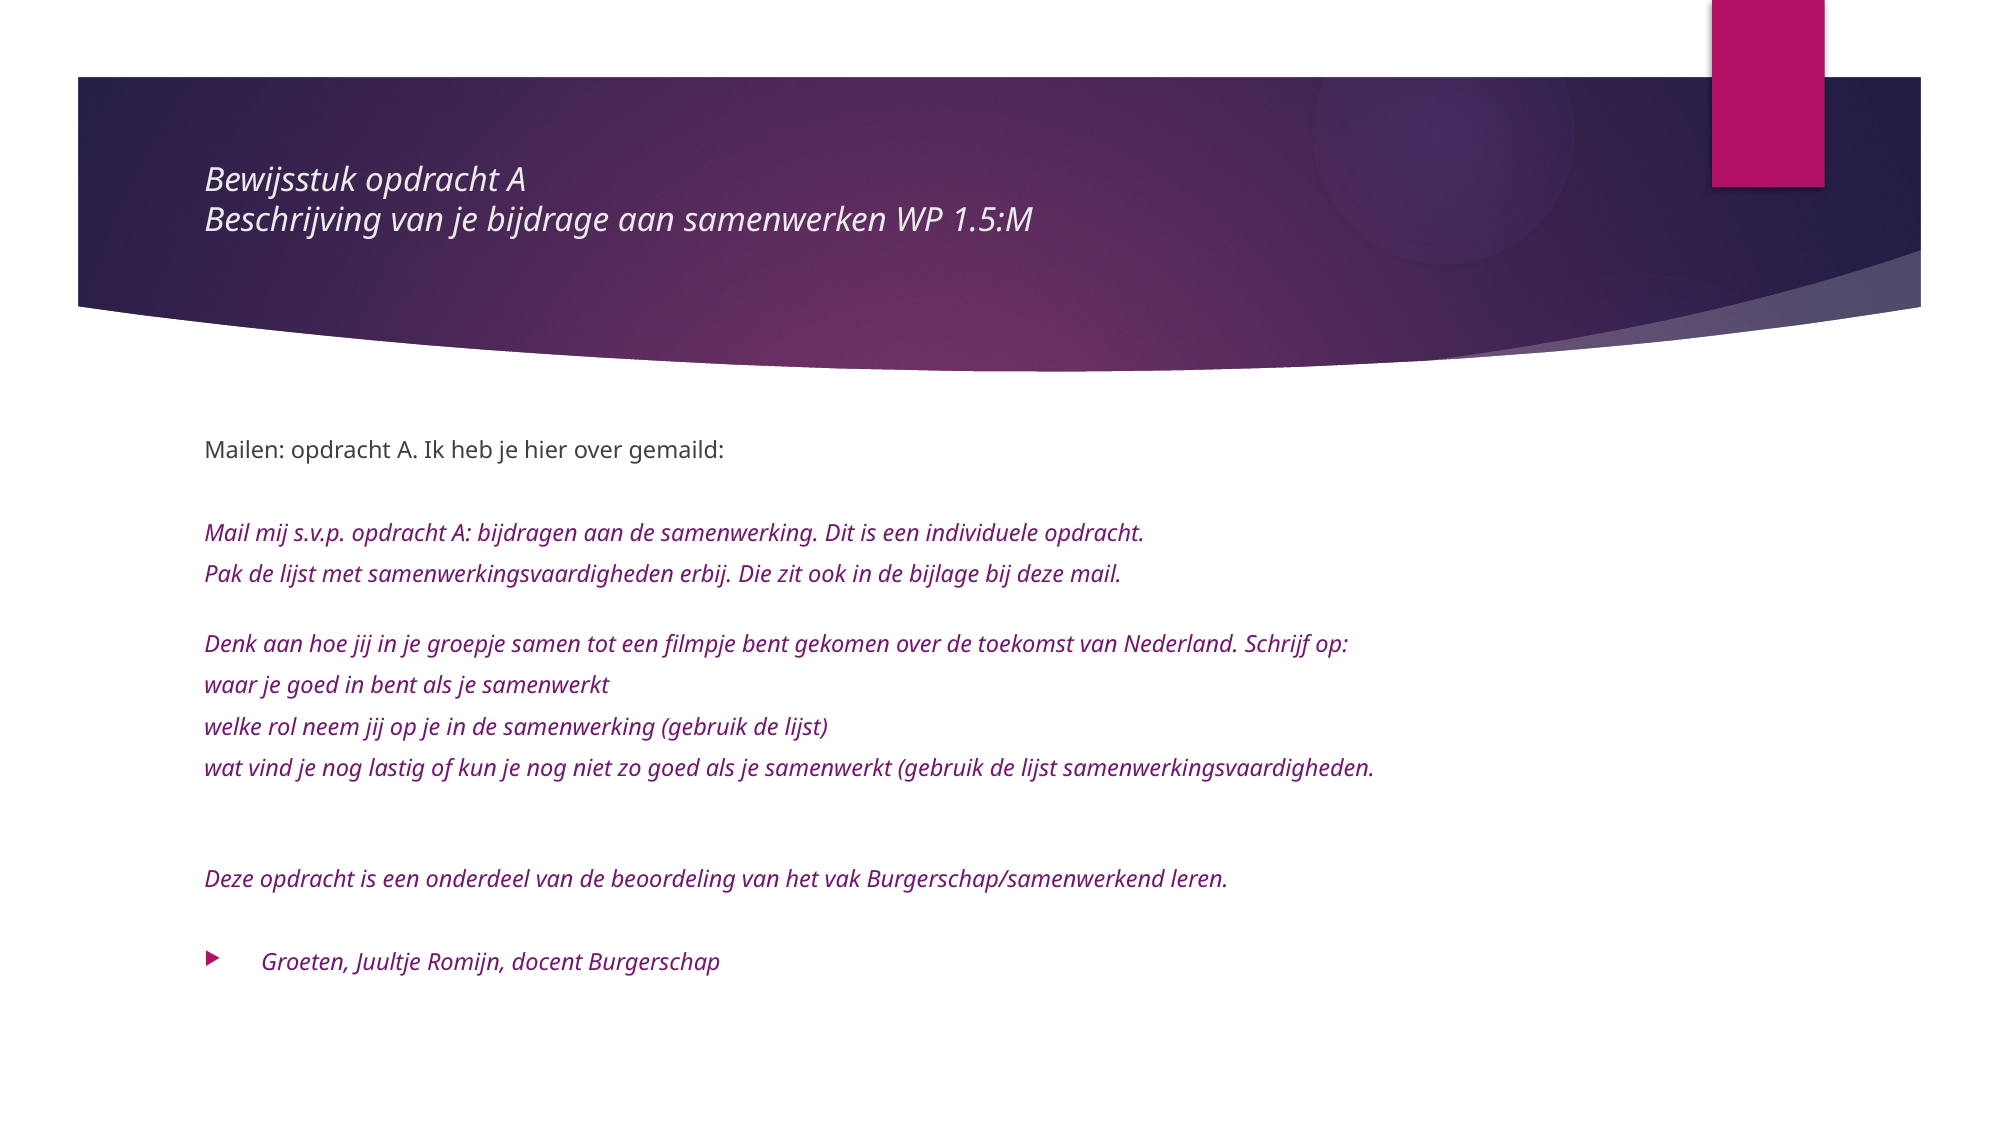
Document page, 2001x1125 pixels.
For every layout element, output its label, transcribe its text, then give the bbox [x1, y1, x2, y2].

list Mailen: opdracht A. Ik heb je hier over gemaild: Mail mij s.v.p. opdracht A: bijdragen aan de samenwerking. Dit is een individuele opdracht. Pak de lijst met samenwerkingsvaardigheden erbij. Die zit ook in de bijlage bij deze mail. Denk aan hoe jij in je groepje samen tot een filmpje bent gekomen over de toekomst van Nederland. Schrijf op: waar je goed in bent als je samenwerkt welke rol neem jij op je in de samenwerking (gebruik de lijst) wat vind je nog lastig of kun je nog niet zo goed als je samenwerkt (gebruik de lijst samenwerkingsvaardigheden. Deze opdracht is een onderdeel van de beoordeling van het vak Burgerschap/samenwerkend leren. Groeten, Juultje Romijn, docent Burgerschap [189, 427, 1638, 988]
title Bewijsstuk opdracht A Beschrijving van je bijdrage aan samenwerken WP 1.5:M [189, 159, 1627, 276]
